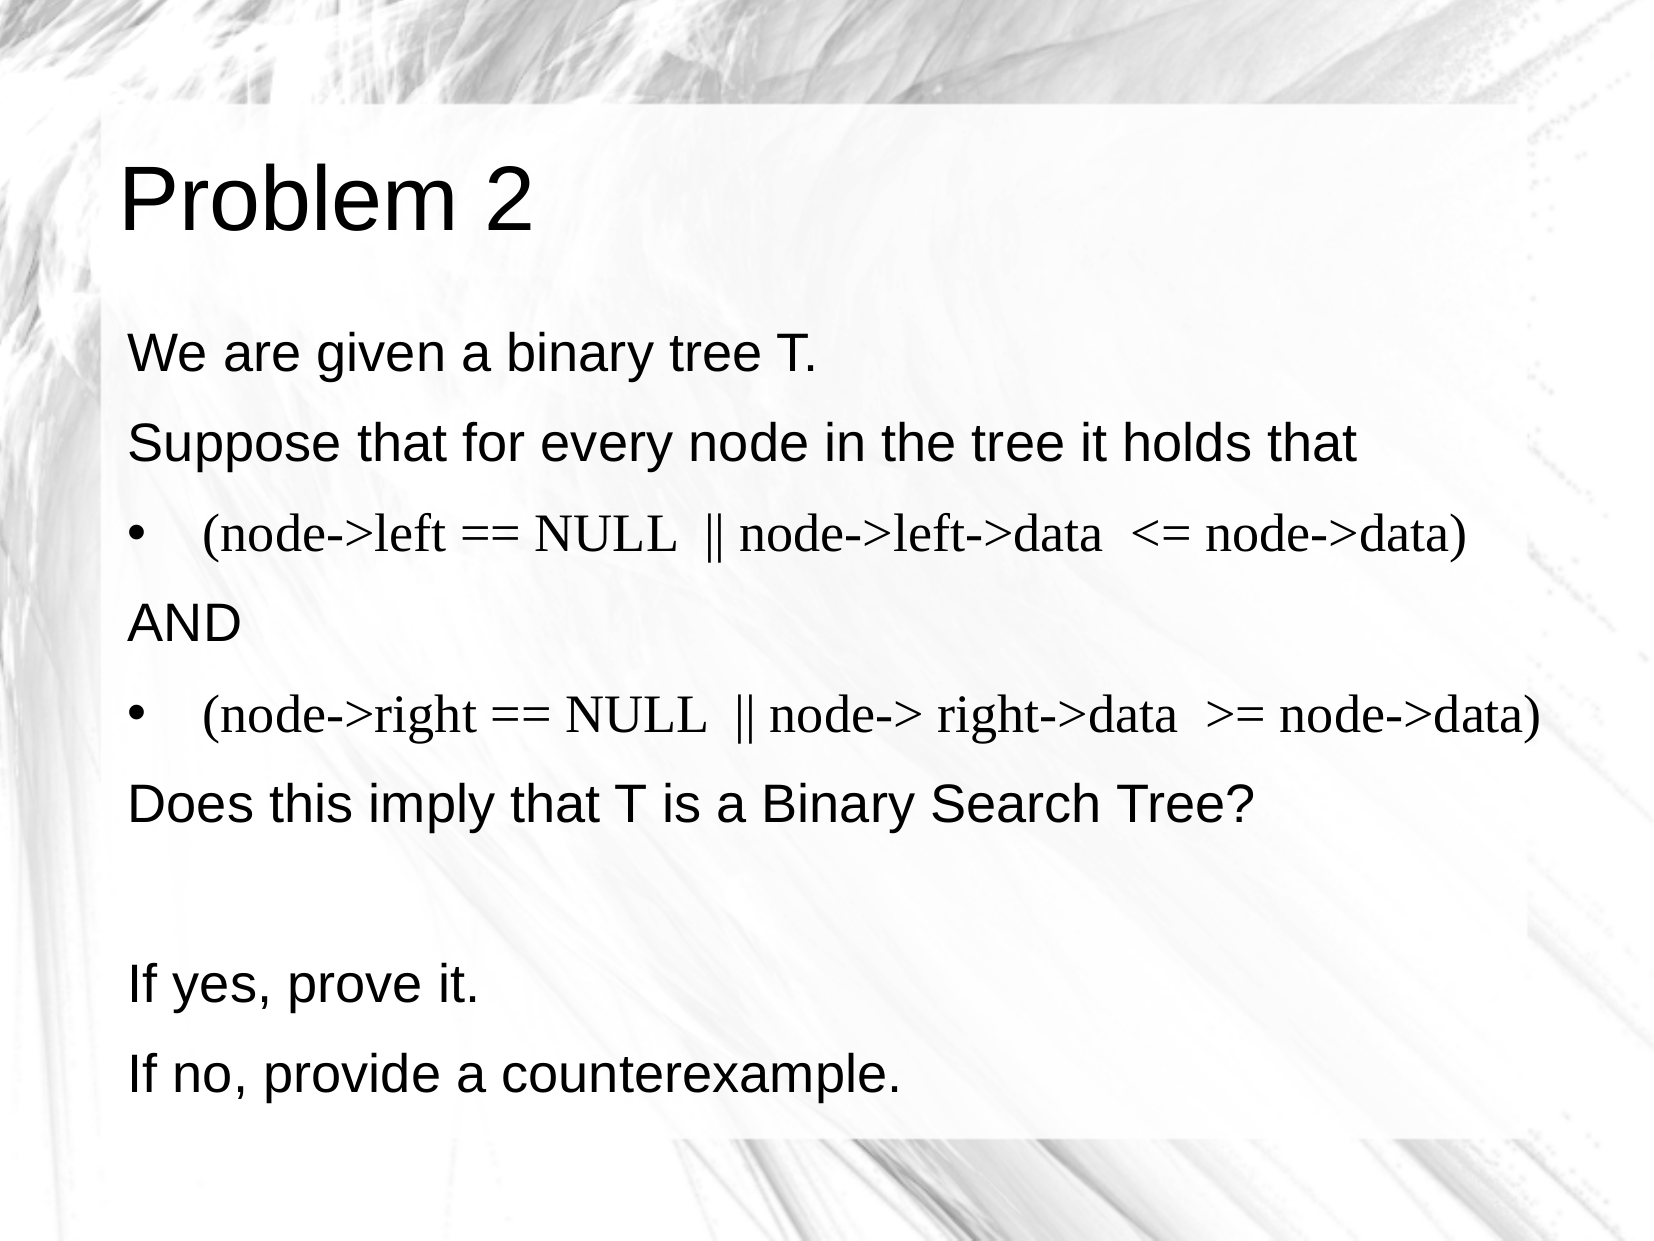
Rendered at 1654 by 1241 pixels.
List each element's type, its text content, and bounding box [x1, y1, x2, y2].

title Problem 2 [118, 93, 1506, 299]
picture [0, 0, 1654, 1241]
list We are given a binary tree T. Suppose that for every node in the tree it holds that (node->left == NULL || node->left->data <= node->data) AND (node->right == NULL || node-> right->data >= node->data) Does this imply that T is a Binary Search Tree? If yes, prove it. If no, provide a counterexample. [118, 319, 1571, 1109]
